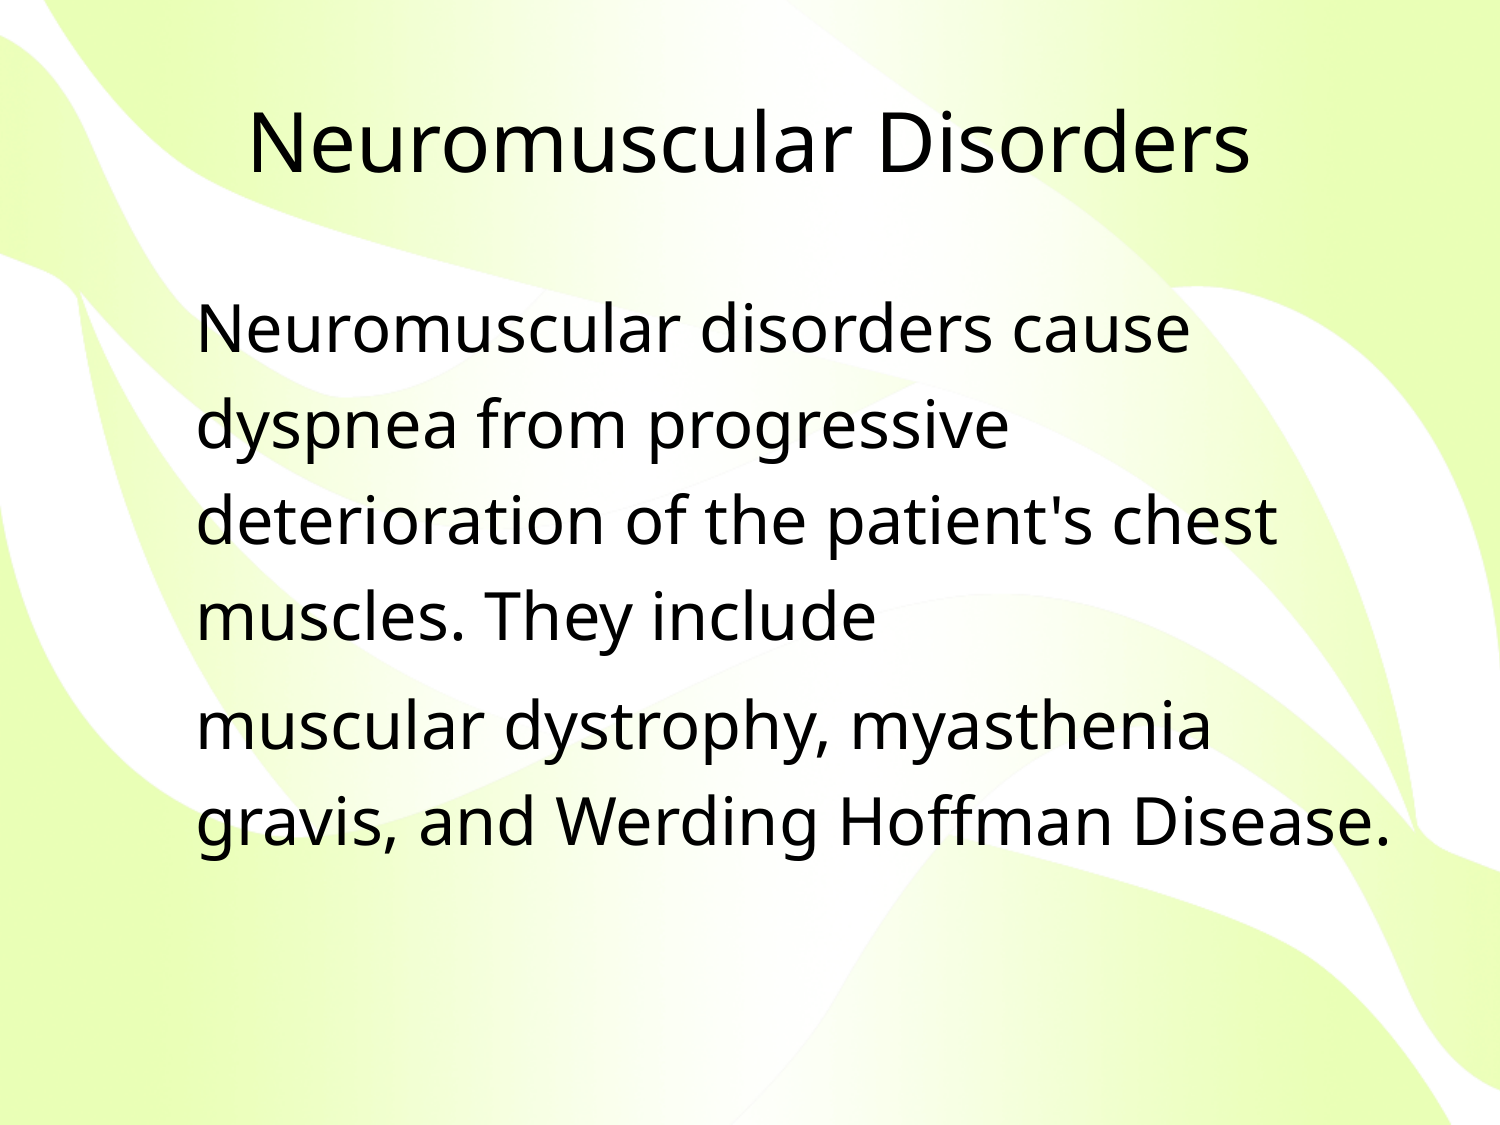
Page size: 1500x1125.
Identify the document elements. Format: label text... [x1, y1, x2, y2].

title Neuromuscular Disorders [74, 44, 1426, 233]
list Neuromuscular disorders cause dyspnea from progressive deterioration of the patient's chest muscles. They include muscular dystrophy, myasthenia gravis, and Werding Hoffman Disease. [123, 262, 1426, 1048]
picture [0, 0, 1500, 1125]
